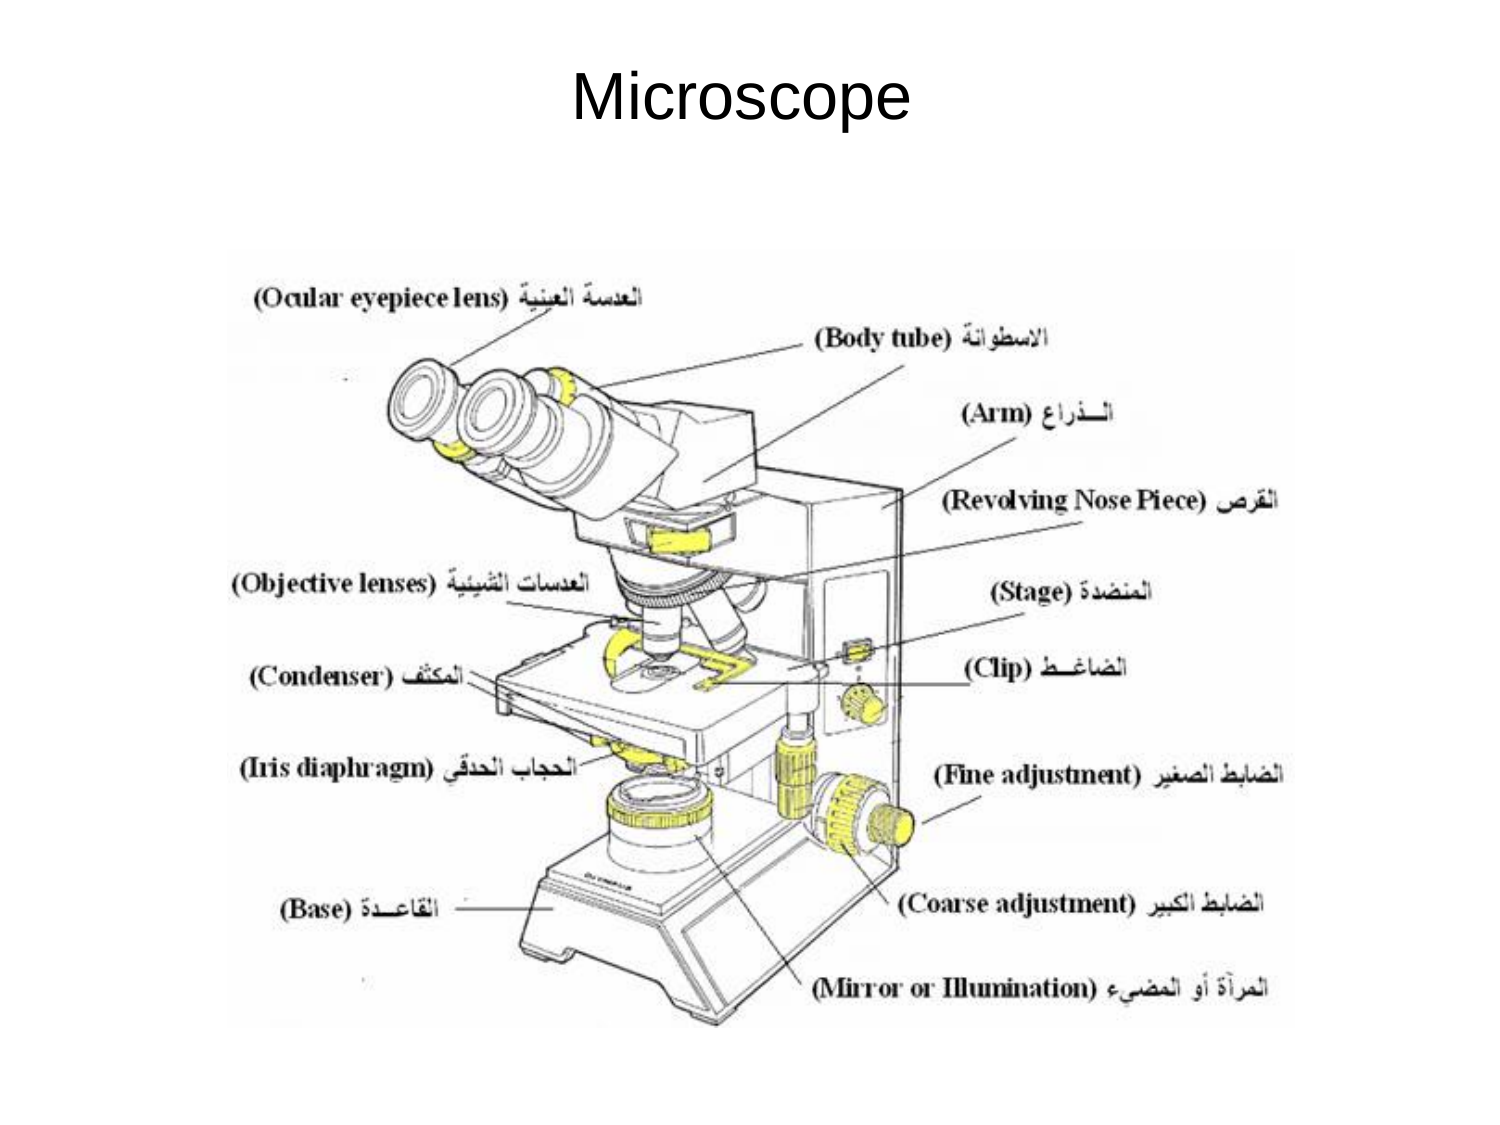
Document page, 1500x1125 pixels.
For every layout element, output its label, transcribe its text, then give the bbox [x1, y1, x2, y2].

text_box Microscope [388, 44, 1097, 202]
picture [227, 249, 1295, 1029]
